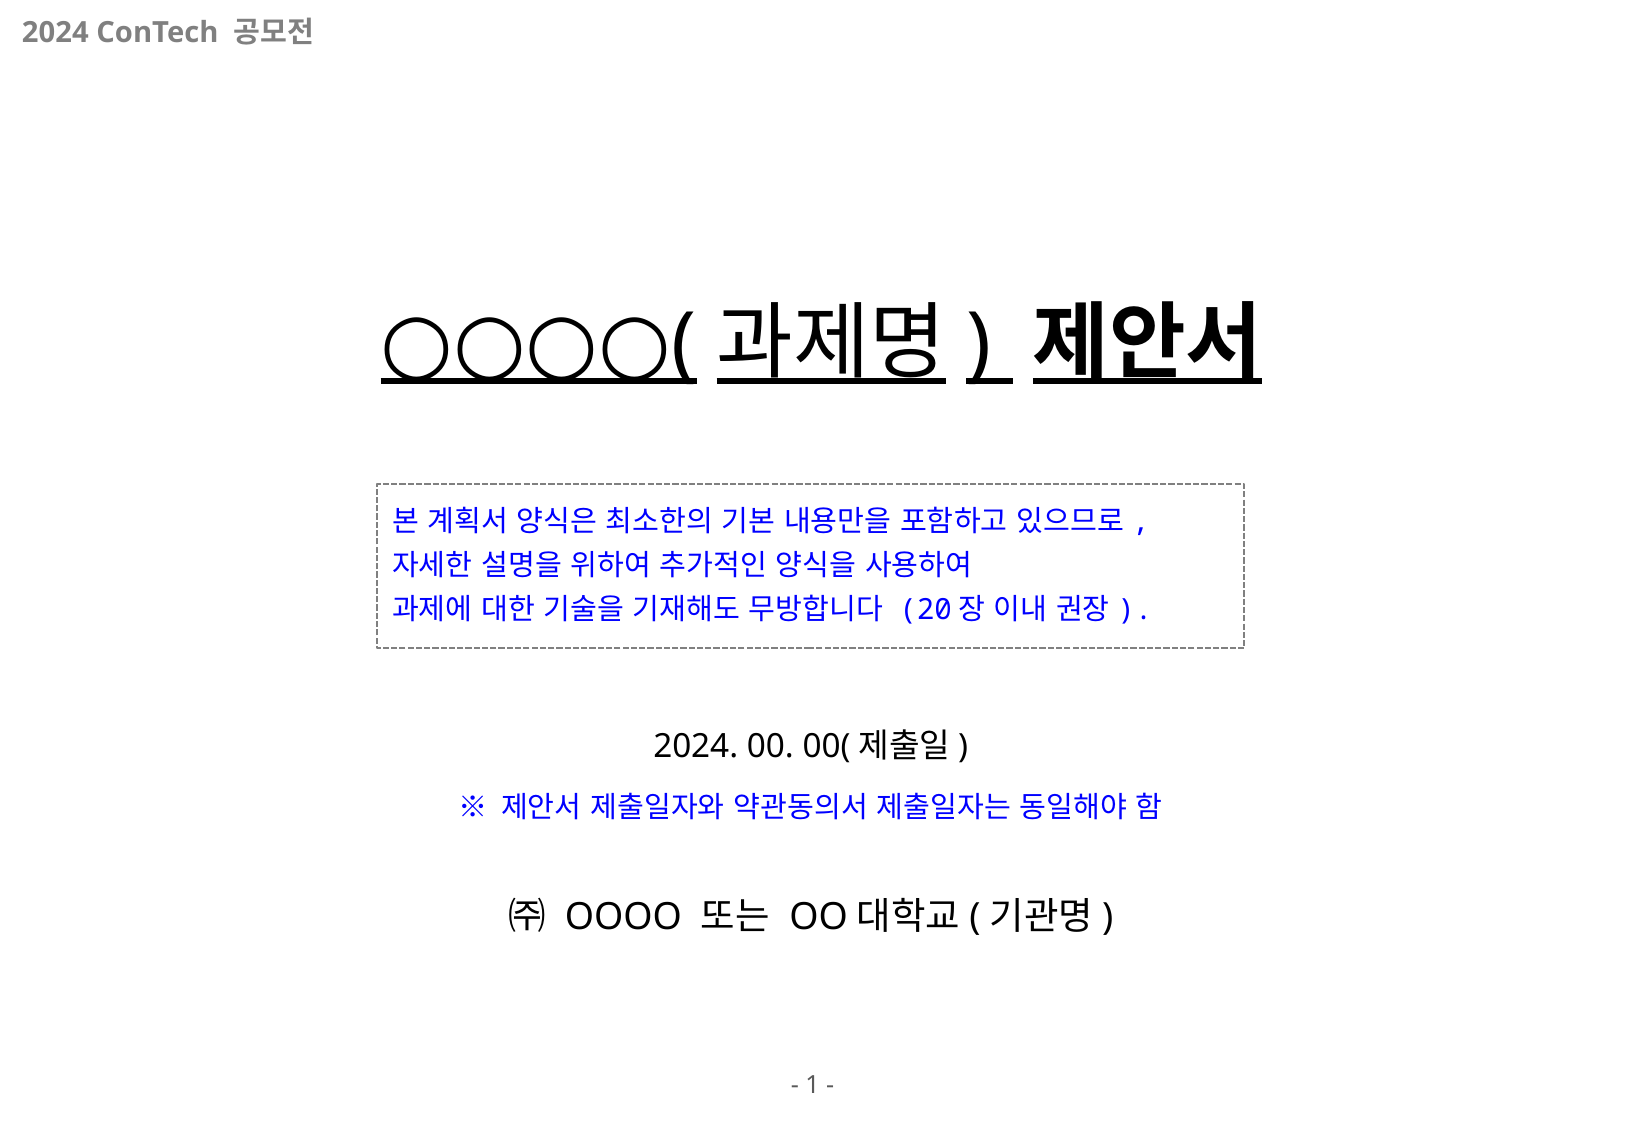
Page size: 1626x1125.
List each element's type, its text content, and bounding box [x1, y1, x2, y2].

text_box 본 계획서 양식은 최소한의 기본 내용만을 포함하고 있으므로, 자세한 설명을 위하여 추가적인 양식을 사용하여 과제에 대한 기술을 기재해도 무방합니다 (20장 이내 권장). [377, 484, 1245, 649]
text_box ○○○○(과제명) 제안서 [191, 280, 1430, 396]
text_box 2024 ConTech 공모전 [7, 6, 928, 56]
text_box 2024. 00. 00(제출일) [600, 721, 1021, 772]
text_box ㈜ OOOO 또는 OO대학교(기관명) [442, 890, 1179, 946]
text_box ※ 제안서 제출일자와 약관동의서 제출일자는 동일해야 함 [94, 780, 1527, 831]
